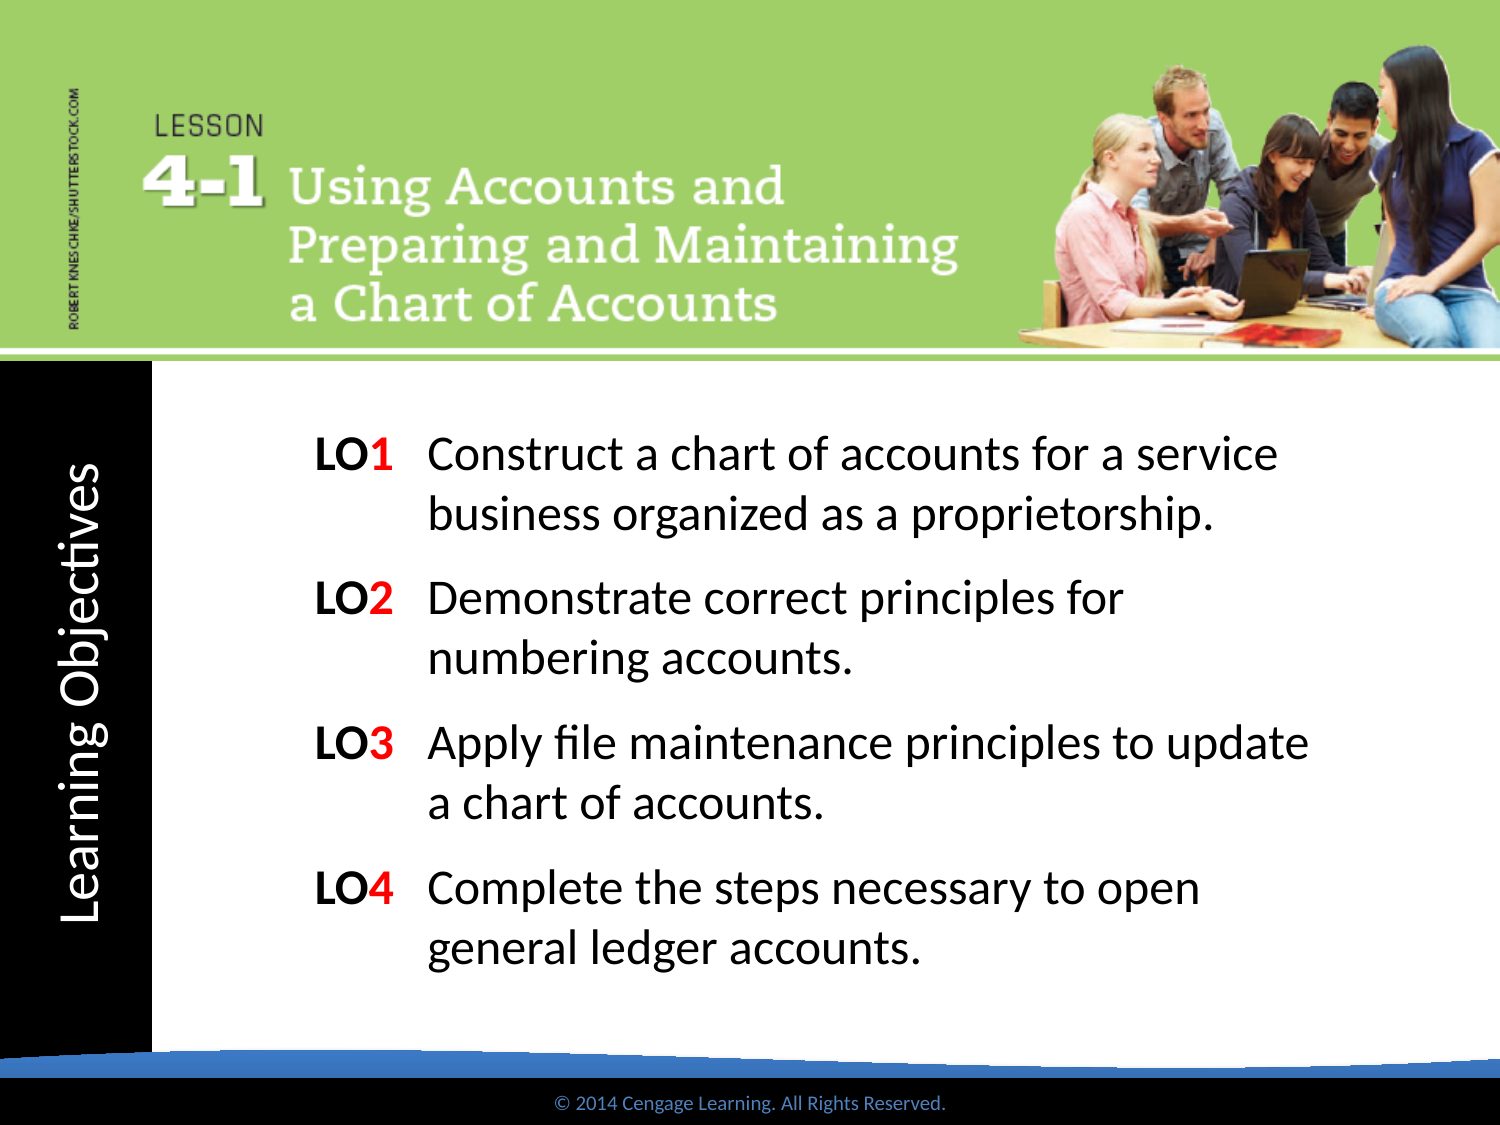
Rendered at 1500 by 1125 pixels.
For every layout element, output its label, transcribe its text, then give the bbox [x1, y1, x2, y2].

text_box [0, 1050, 1500, 1078]
picture [0, 0, 1500, 361]
text_box LO1 Construct a chart of accounts for a service business organized as a proprietorship. LO2 Demonstrate correct principles for numbering accounts. LO3 Apply file maintenance principles to update a chart of accounts. LO4 Complete the steps necessary to open general ledger accounts. [299, 412, 1350, 983]
text_box Learning Objectives [0, 368, 152, 1058]
text_box © 2014 Cengage Learning. All Rights Reserved. [0, 1078, 1500, 1125]
